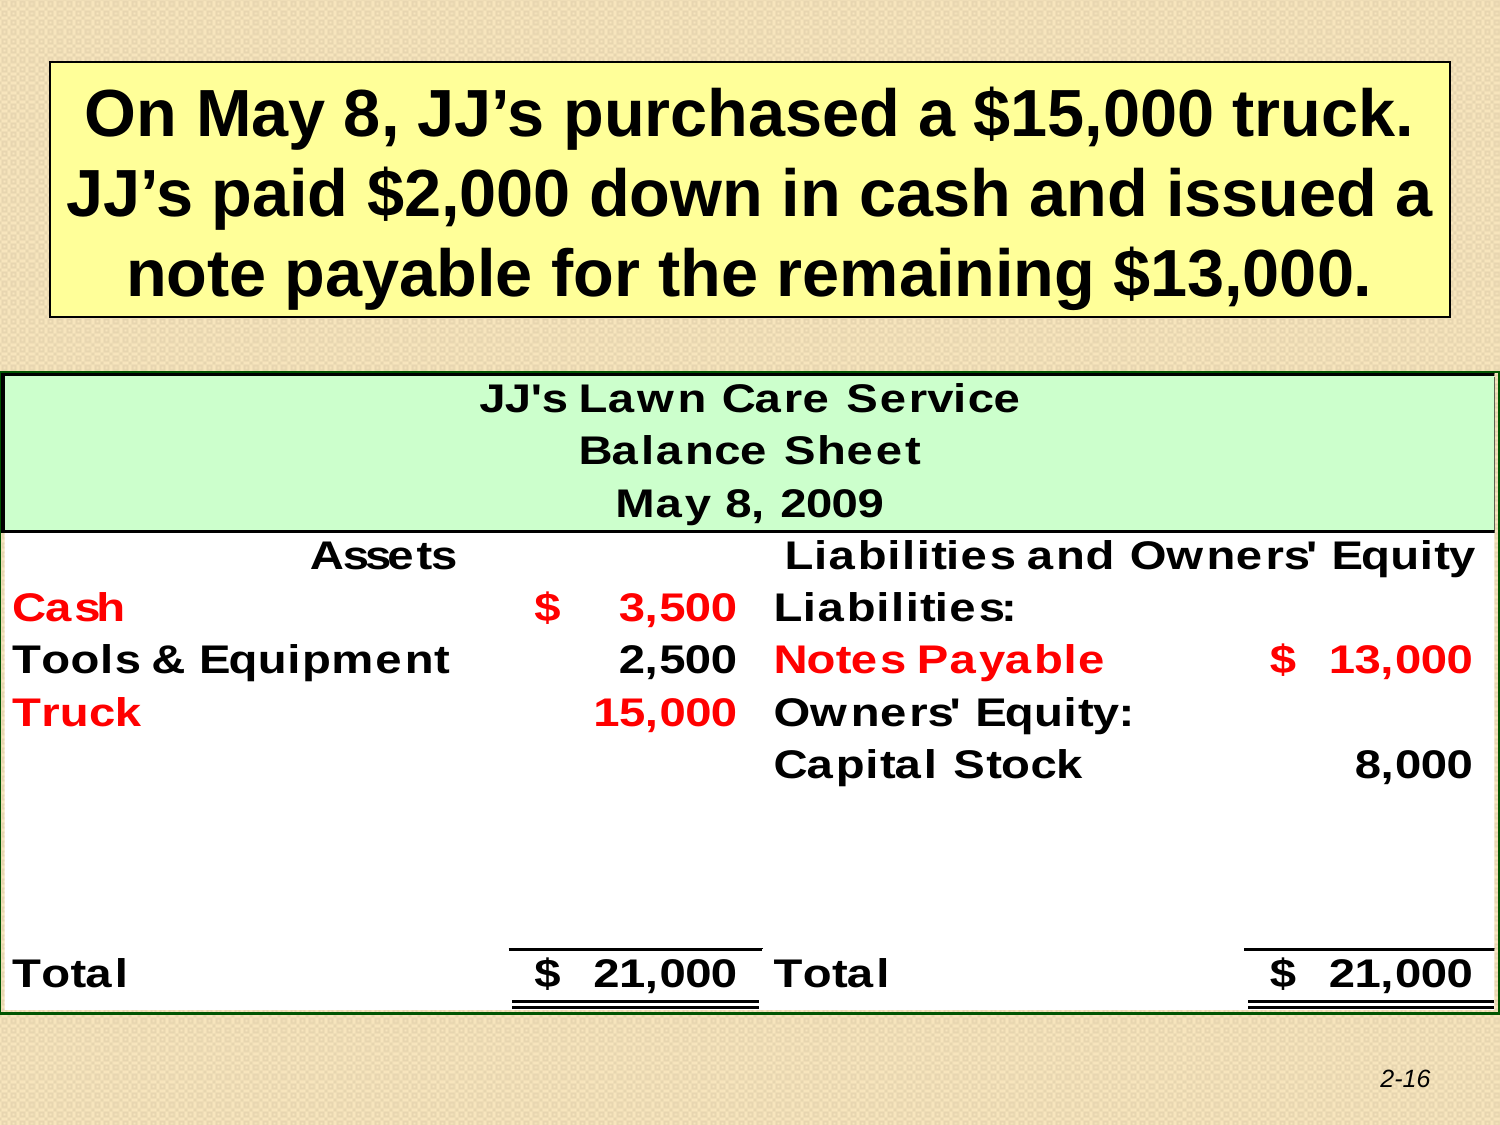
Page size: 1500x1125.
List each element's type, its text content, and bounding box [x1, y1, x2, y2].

text_box On May 8, JJ’s purchased a $15,000 truck. JJ’s paid $2,000 down in cash and issued a note payable for the remaining $13,000. [50, 62, 1450, 317]
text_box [0, 373, 1499, 1013]
